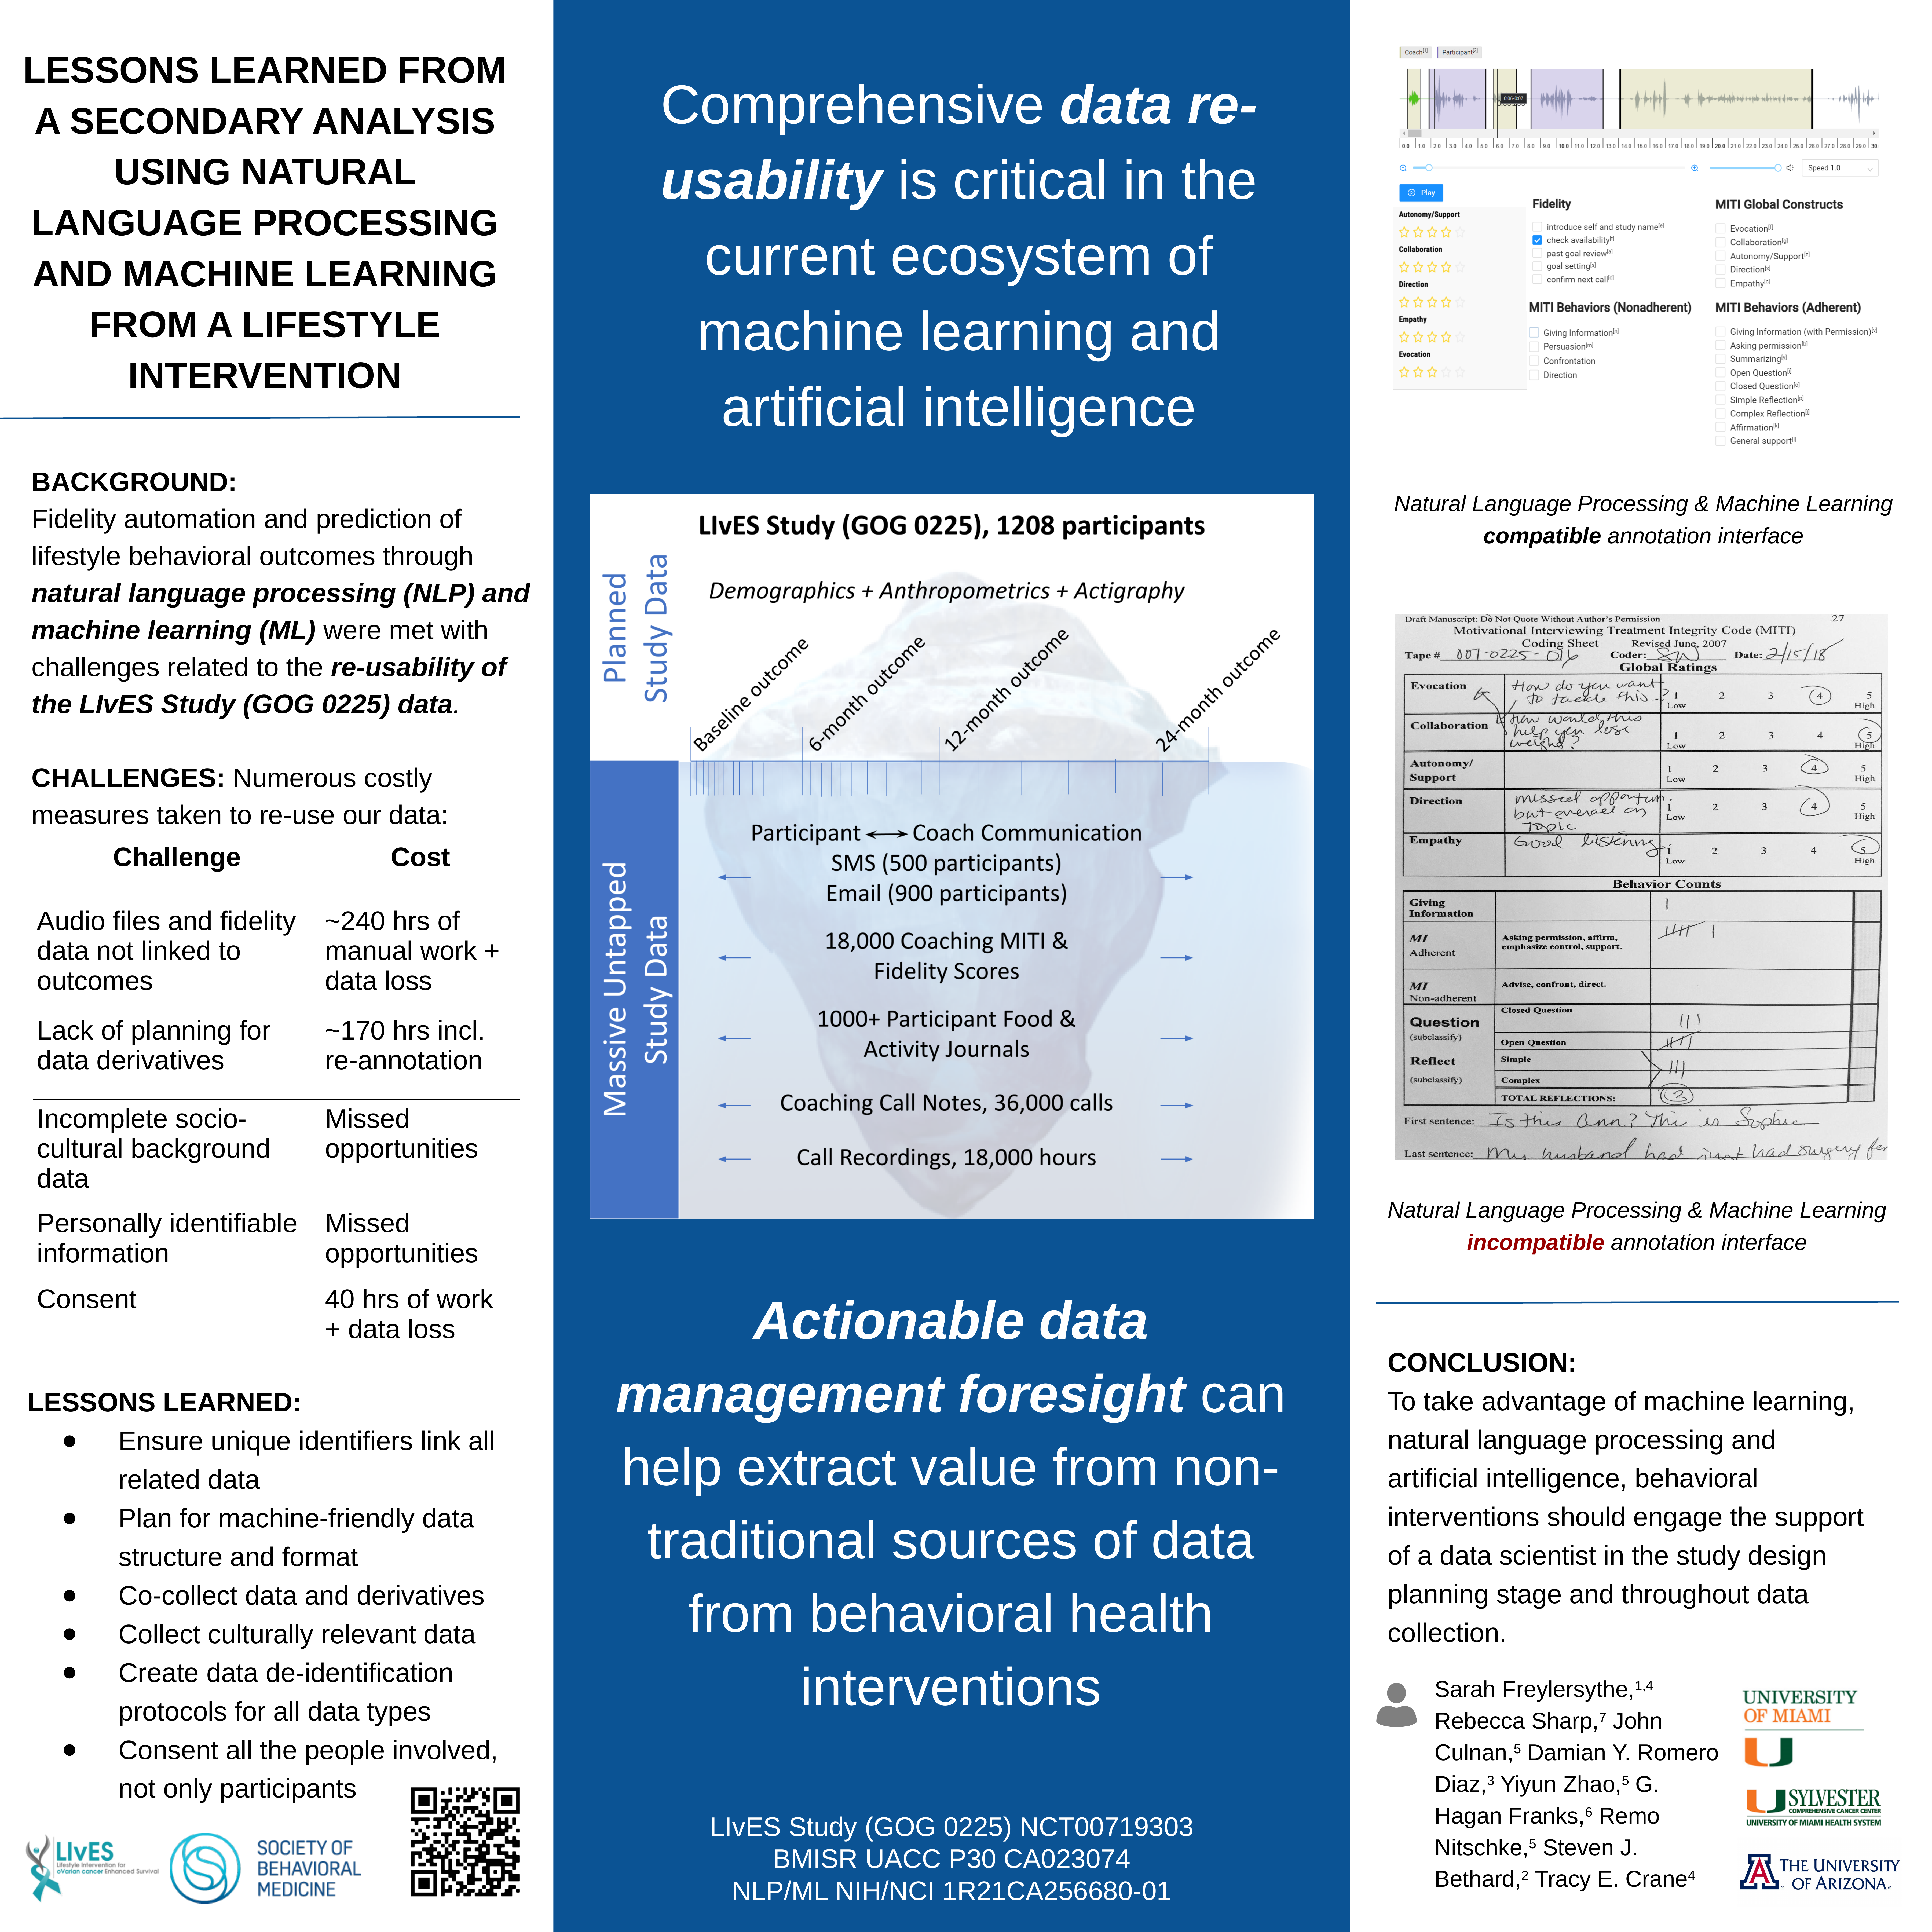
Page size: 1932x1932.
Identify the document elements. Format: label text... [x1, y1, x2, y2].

table_header Challenge [33, 838, 321, 902]
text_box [1376, 1302, 1899, 1303]
picture [21, 1829, 164, 1908]
table_cell Incomplete socio-cultural background data [33, 1100, 321, 1204]
table_cell 40 hrs of work + data loss [321, 1280, 520, 1356]
text_box Natural Language Processing & Machine Learning compatible annotation interface [1372, 474, 1915, 557]
title Comprehensive data re-usability is critical in the current ecosystem of machine learning and artificial intelligence [557, 1, 1350, 495]
title Actionable data management foresight can help extract value from non-traditional sources of data from behavioral health interventions [554, 1245, 1337, 1747]
text_box [1834, 402, 1916, 473]
text_box LIvES Study (GOG 0225) NCT00719303 BMISR UACC P30 CA023074 NLP/ML NIH/NCI 1R21CA256680-01 [705, 1773, 1198, 1910]
text_box LESSONS LEARNED: Ensure unique identifiers link all related data Plan for machine-friendly data structure and format Co-collect data and derivatives Collect culturally relevant data Create data de-identification protocols for all data types Consent all the people involved, not only participants [9, 1369, 553, 1812]
text_box [1376, 1706, 1417, 1727]
table_cell ~170 hrs incl. re-annotation [321, 1011, 520, 1099]
text_box [1498, 453, 1580, 474]
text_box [0, 417, 520, 419]
table_cell ~240 hrs of manual work + data loss [321, 902, 520, 1011]
table_cell Missed opportunities [321, 1100, 520, 1204]
table_cell Personally identifiable information [33, 1204, 321, 1280]
text_box [0, 0, 554, 1932]
table_cell Consent [33, 1280, 321, 1356]
text_box CONCLUSION: To take advantage of machine learning, natural language processing and artificial intelligence, behavioral interventions should engage the support of a data scientist in the study design planning stage and throughout data collection. [1369, 1329, 1893, 1641]
text_box Sarah Freylersythe,1,4 Rebecca Sharp,7 John Culnan,5 Damian Y. Romero Diaz,3 Yiyun Zhao,5 G. Hagan Franks,6 Remo Nitschke,5 Steven J. Bethard,2 Tracy E. Crane4 [1416, 1661, 1747, 1907]
text_box Natural Language Processing & Machine Learning incompatible annotation interface [1366, 1181, 1909, 1264]
text_box BACKGROUND: Fidelity automation and prediction of lifestyle behavioral outcomes through natural language processing (NLP) and machine learning (ML) were met with challenges related to the re-usability of the LIvES Study (GOG 0225) data. CHALLENGES: Numerous costly measures taken to re-use our data: [13, 450, 549, 839]
text_box Non-Cognitive Predictors of Student Success: A Predictive Validity Comparison Between Domestic and International Students [1350, 0, 1932, 1932]
text_box LESSONS LEARNED FROM A SECONDARY ANALYSIS USING NATURAL LANGUAGE PROCESSING AND MACHINE LEARNING FROM A LIFESTYLE INTERVENTION [0, 30, 537, 408]
text_box [1479, 453, 1498, 474]
picture [170, 1833, 362, 1904]
table_cell Missed opportunities [321, 1204, 520, 1280]
picture [589, 494, 1314, 1219]
table_cell Lack of planning for data derivatives [33, 1011, 321, 1099]
picture [395, 1772, 536, 1912]
picture [1395, 613, 1888, 1160]
text_box [1387, 1683, 1406, 1703]
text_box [1392, 30, 1902, 451]
picture [1737, 1677, 1902, 1907]
table_cell Audio files and fidelity data not linked to outcomes [33, 902, 321, 1011]
table_header Cost [321, 838, 520, 902]
